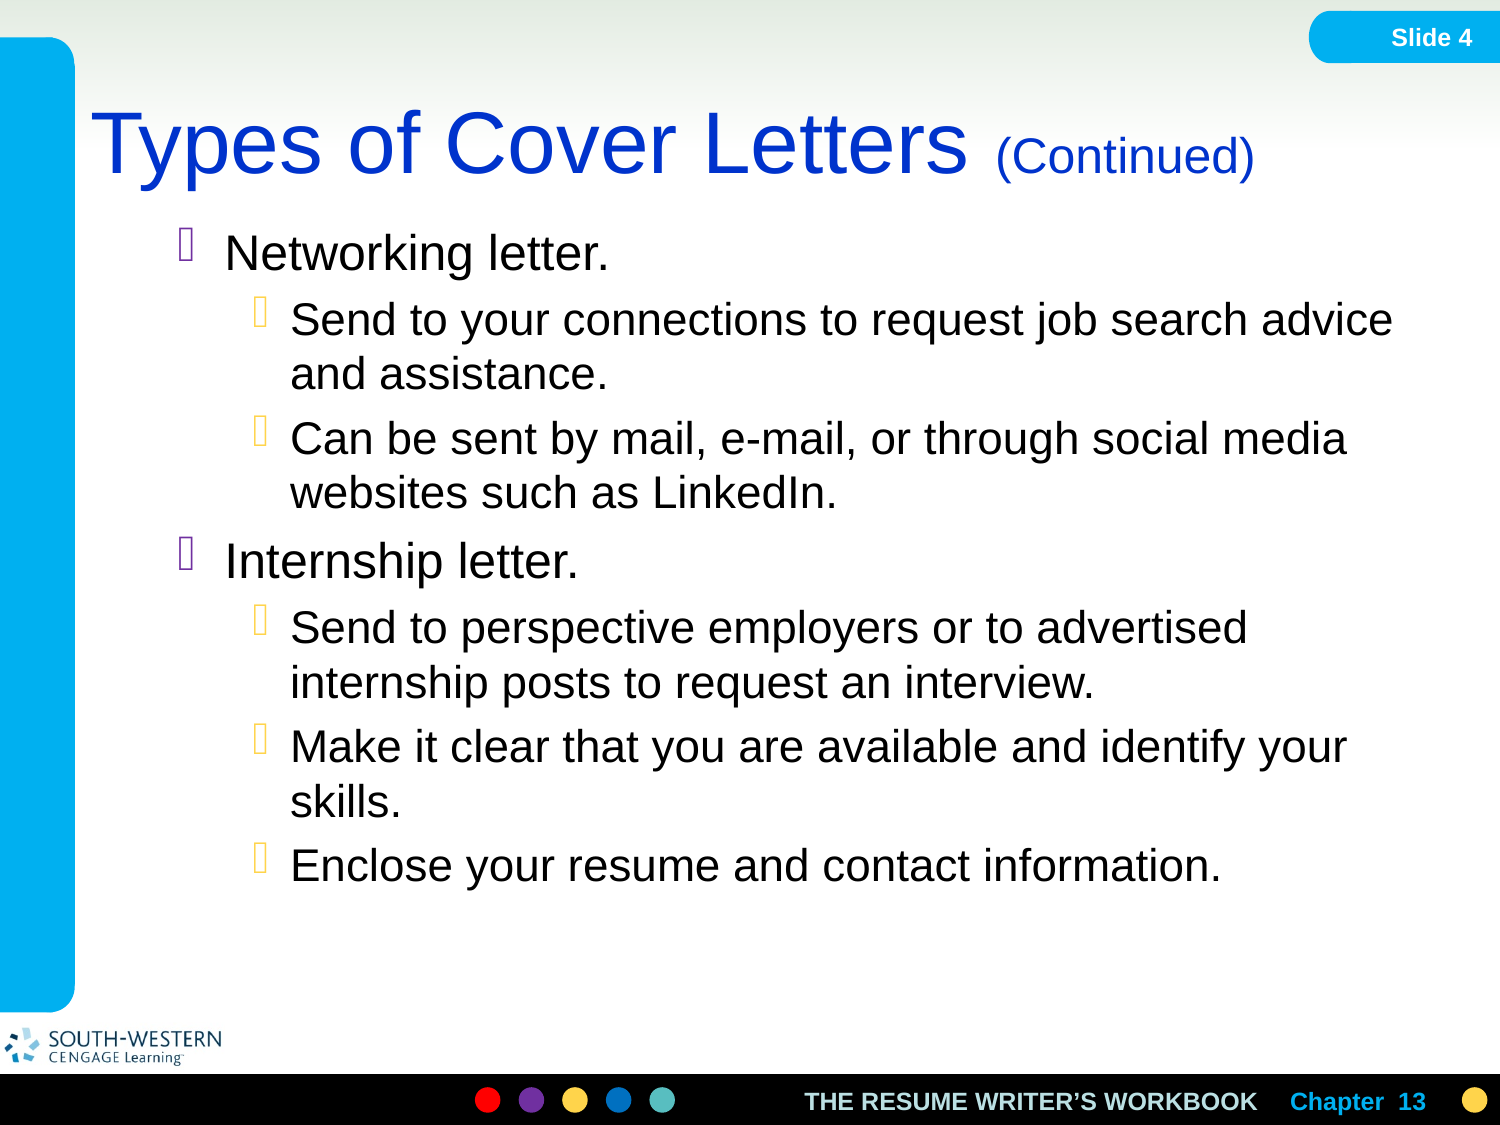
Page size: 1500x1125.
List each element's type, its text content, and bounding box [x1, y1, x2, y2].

footer Chapter 13 [1274, 1075, 1476, 1125]
title Types of Cover Letters (Continued) [74, 44, 1426, 233]
list Networking letter. Send to your connections to request job search advice and assistance. Can be sent by mail, e-mail, or through social media websites such as LinkedIn. Internship letter. Send to perspective employers or to advertised internship posts to request an interview. Make it clear that you are available and identify your skills. Enclose your resume and contact information. [87, 212, 1438, 926]
picture [0, 1022, 225, 1073]
slide_number Slide 4 [1312, 13, 1488, 93]
